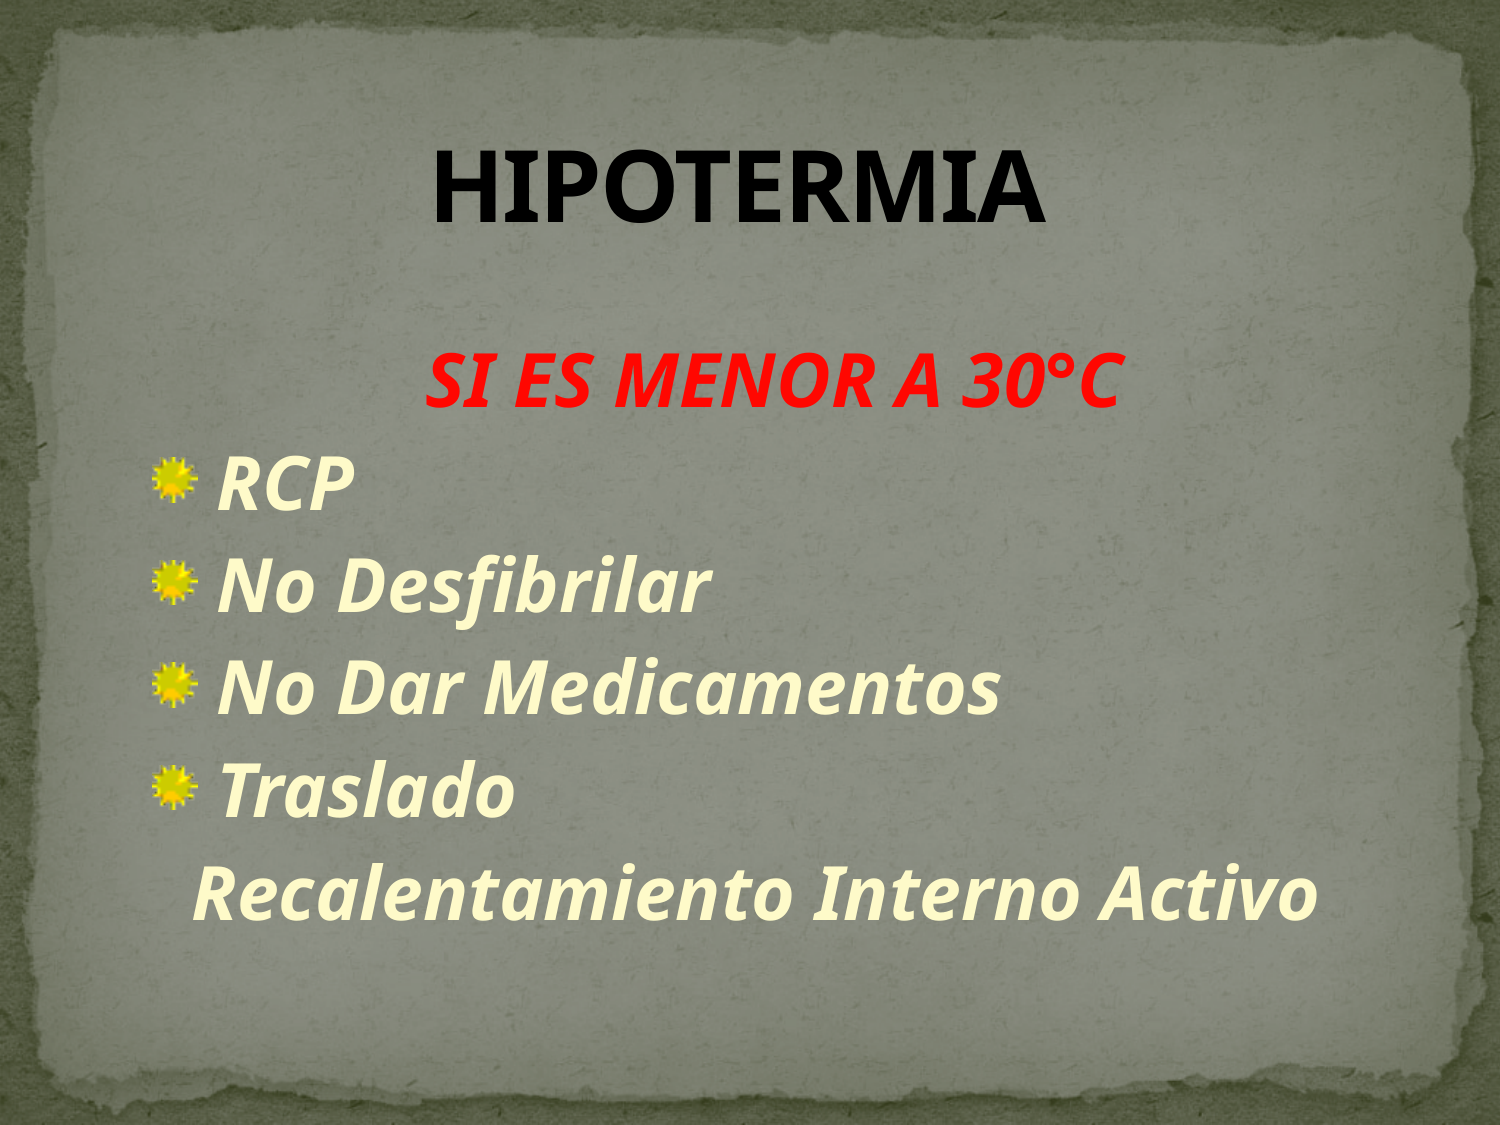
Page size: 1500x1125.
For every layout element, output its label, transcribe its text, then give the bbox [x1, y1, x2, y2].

picture [152, 765, 198, 810]
title HIPOTERMIA [99, 62, 1375, 250]
picture [152, 560, 198, 605]
picture [152, 457, 198, 503]
picture [152, 662, 198, 708]
list SI ES MENOR A 30°C RCP No Desfibrilar No Dar Medicamentos Traslado Recalentamiento Interno Activo [137, 324, 1413, 1001]
